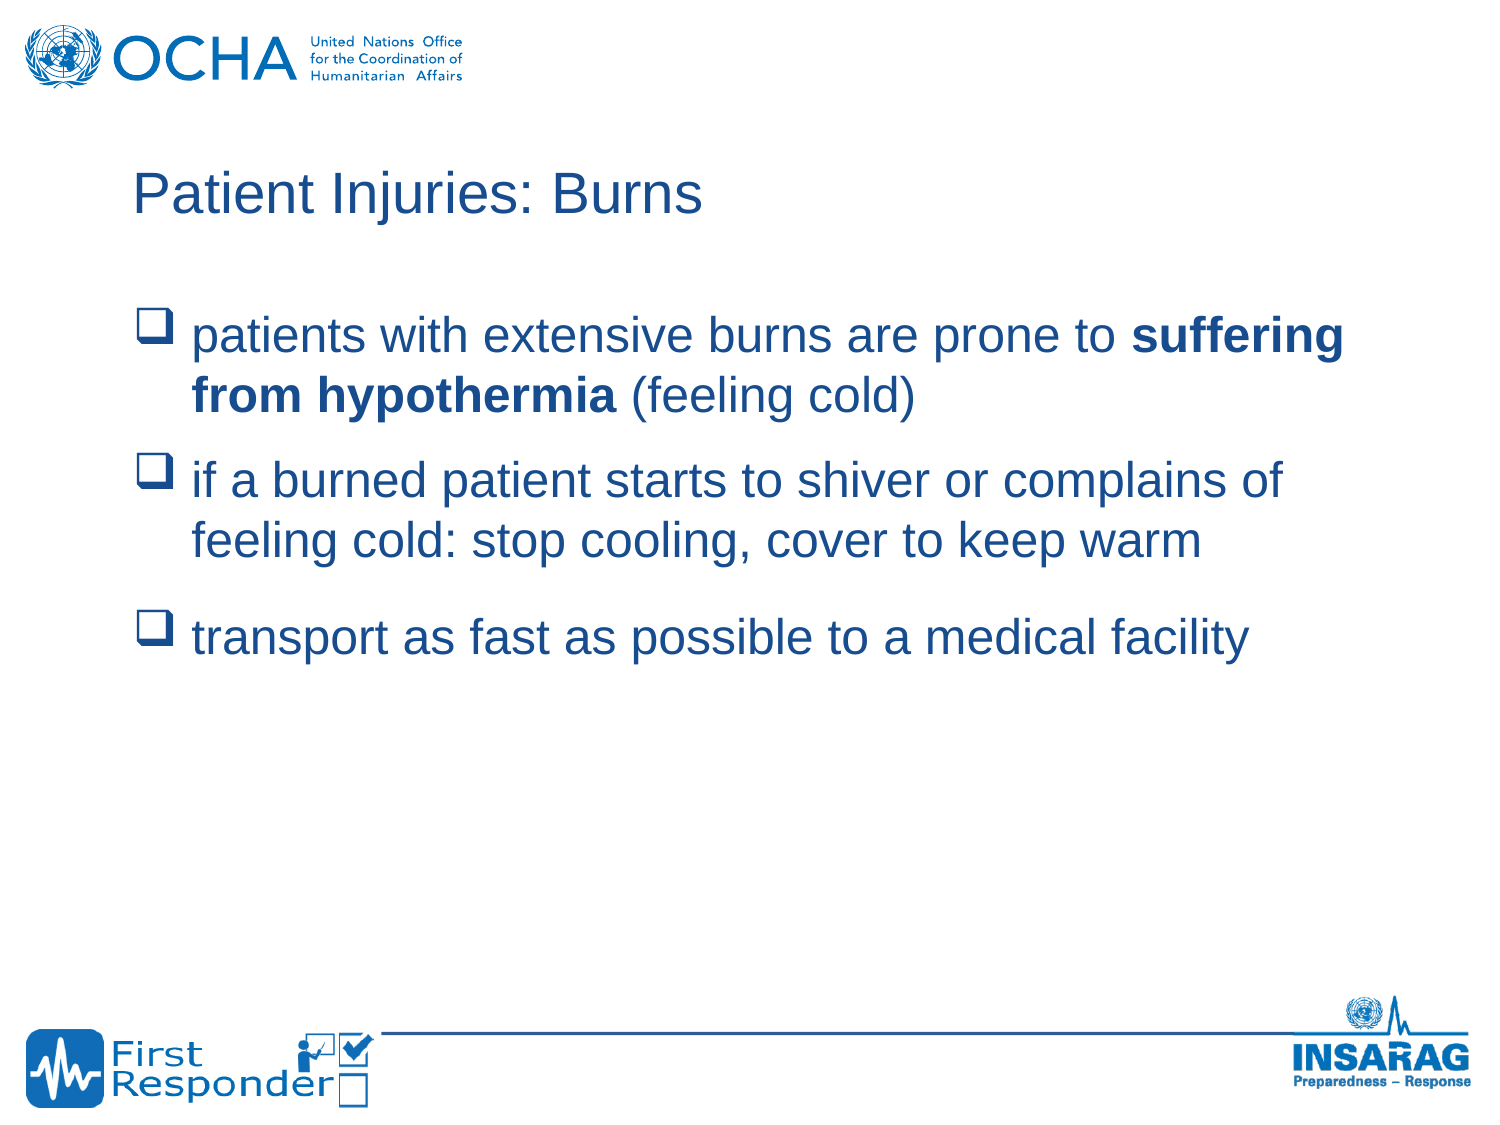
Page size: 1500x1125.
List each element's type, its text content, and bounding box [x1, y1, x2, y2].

picture [24, 1024, 375, 1113]
text_box patients with extensive burns are prone to suffering from hypothermia (feeling cold) if a burned patient starts to shiver or complains of feeling cold: stop cooling, cover to keep warm transport as fast as possible to a medical facility [118, 295, 1400, 673]
text_box Patient Injuries: Burns [111, 147, 720, 233]
picture [1287, 995, 1471, 1094]
